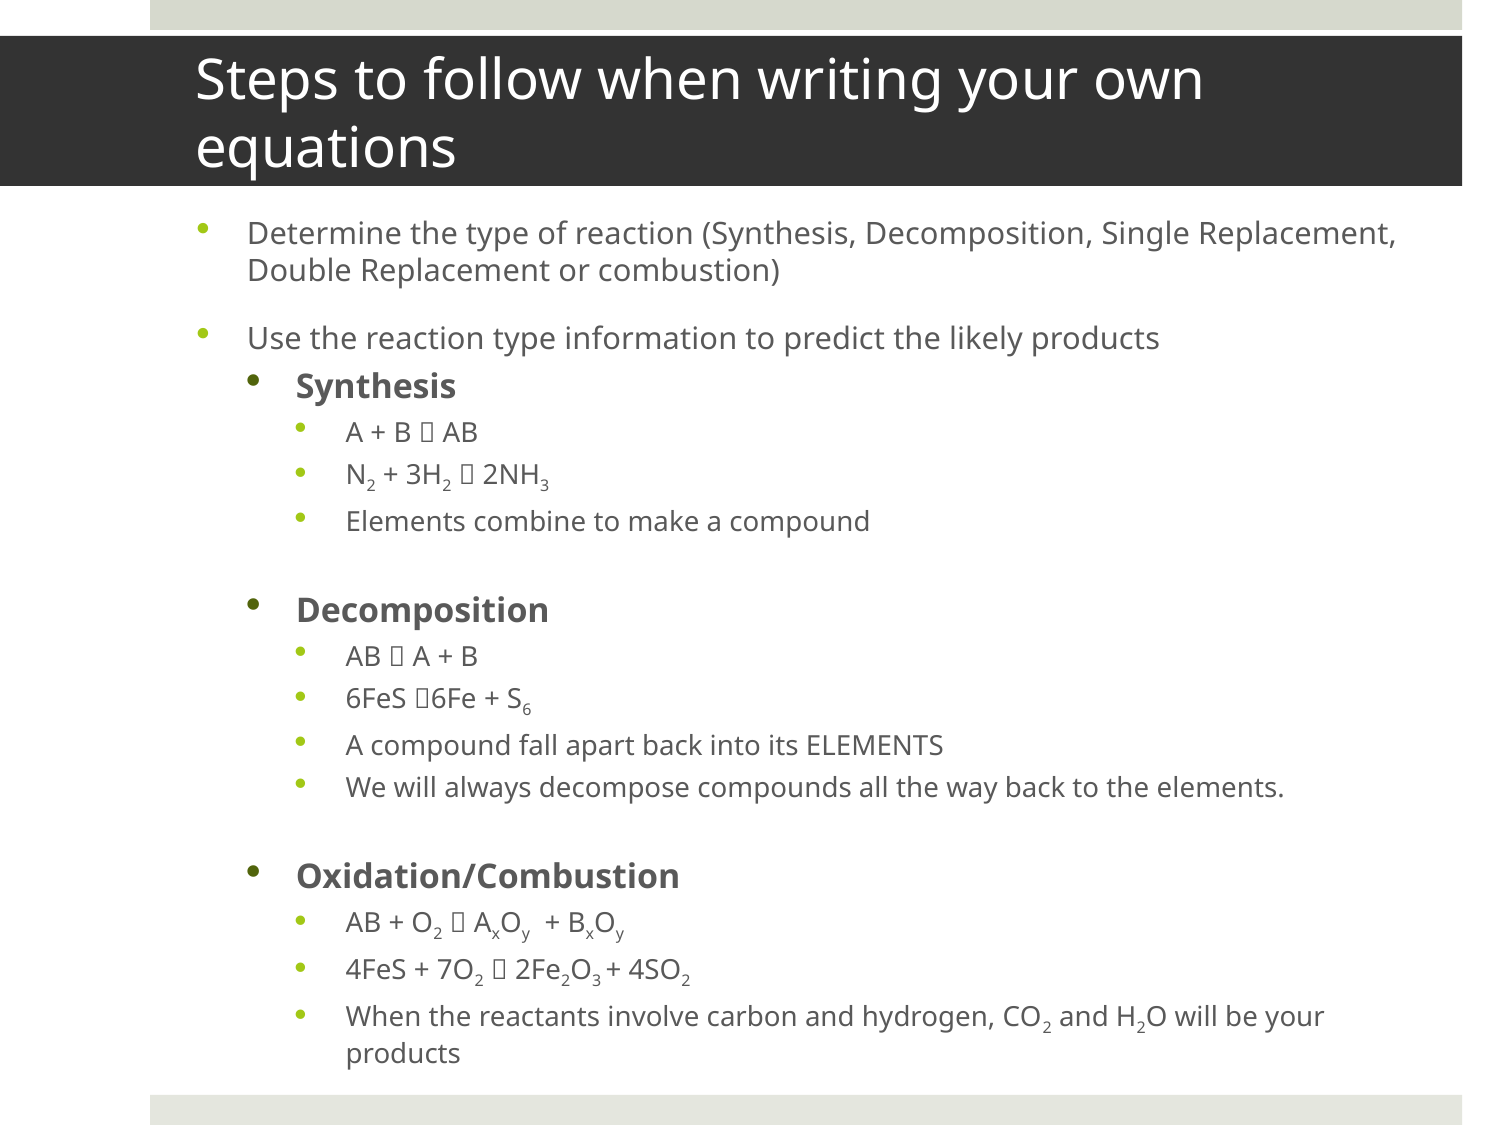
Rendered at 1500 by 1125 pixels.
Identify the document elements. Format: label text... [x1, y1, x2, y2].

list Determine the type of reaction (Synthesis, Decomposition, Single Replacement, Double Replacement or combustion) Use the reaction type information to predict the likely products Synthesis A + B  AB N2 + 3H2  2NH3 Elements combine to make a compound Decomposition AB  A + B 6FeS 6Fe + S6 A compound fall apart back into its ELEMENTS We will always decompose compounds all the way back to the elements. Oxidation/Combustion AB + O2  AxOy + BxOy 4FeS + 7O2  2Fe2O3 + 4SO2 When the reactants involve carbon and hydrogen, CO2 and H2O will be your products [182, 206, 1432, 1088]
title Steps to follow when writing your own equations [0, 35, 1463, 186]
